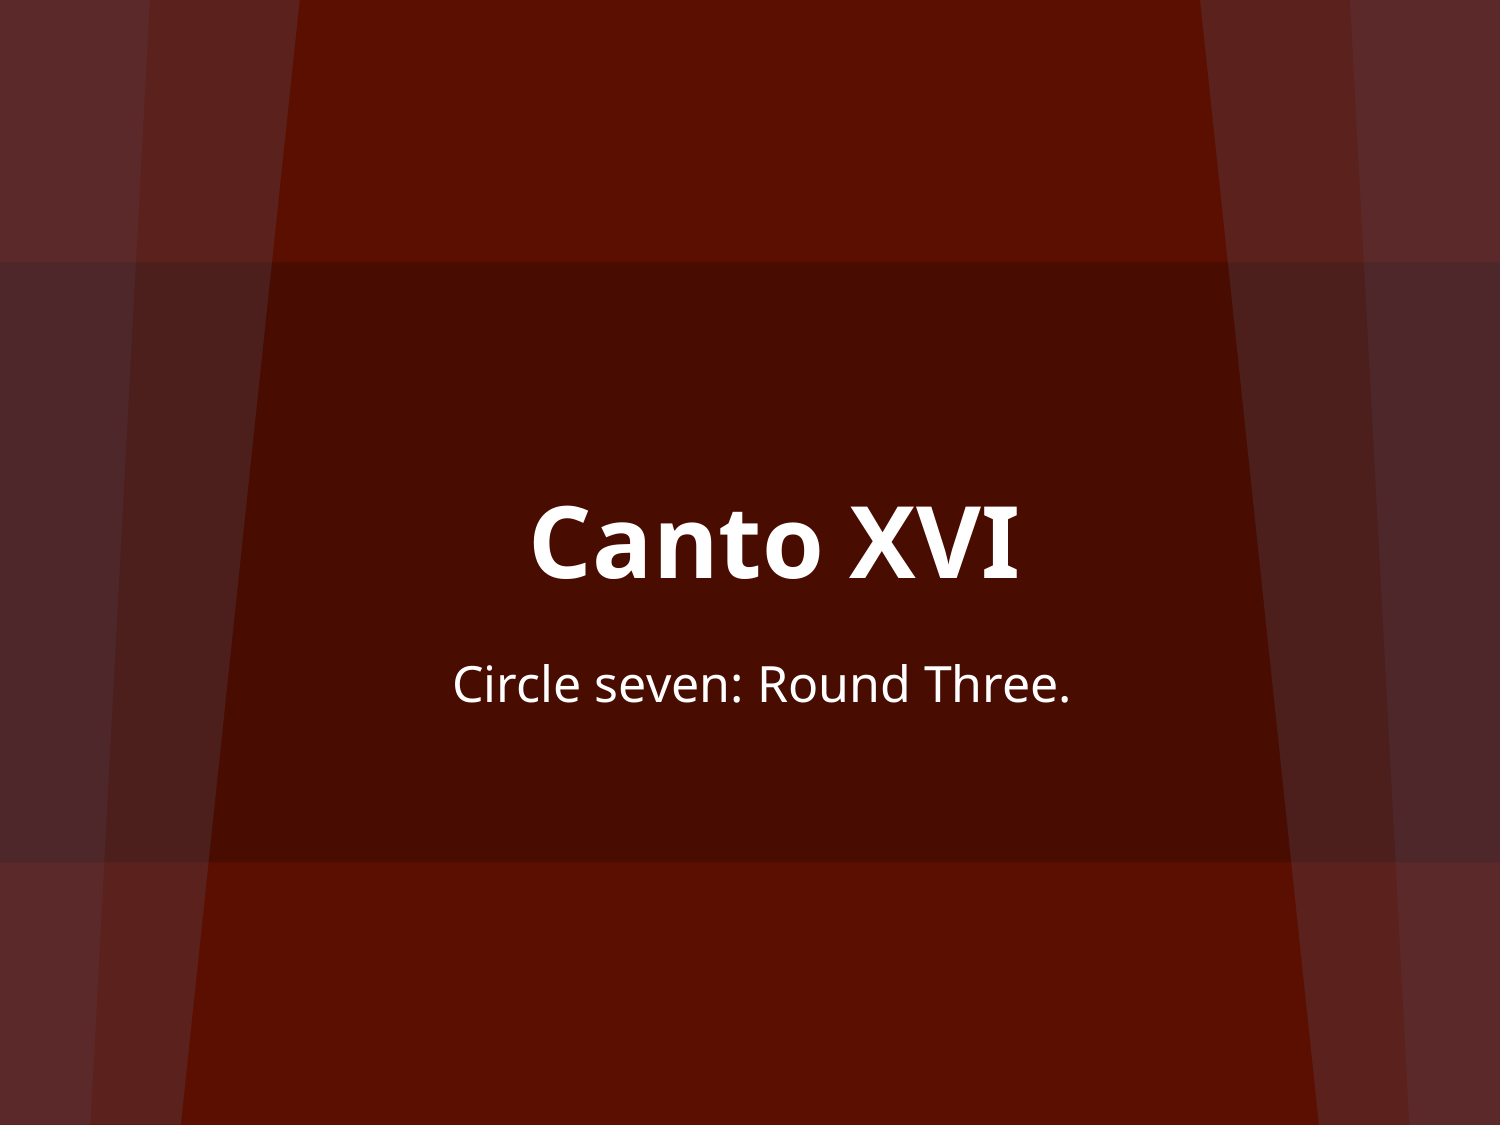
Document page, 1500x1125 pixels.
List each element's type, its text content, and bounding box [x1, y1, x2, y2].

title Canto XVI [112, 395, 1388, 614]
subtitle Circle seven: Round Three. [112, 637, 1388, 1125]
